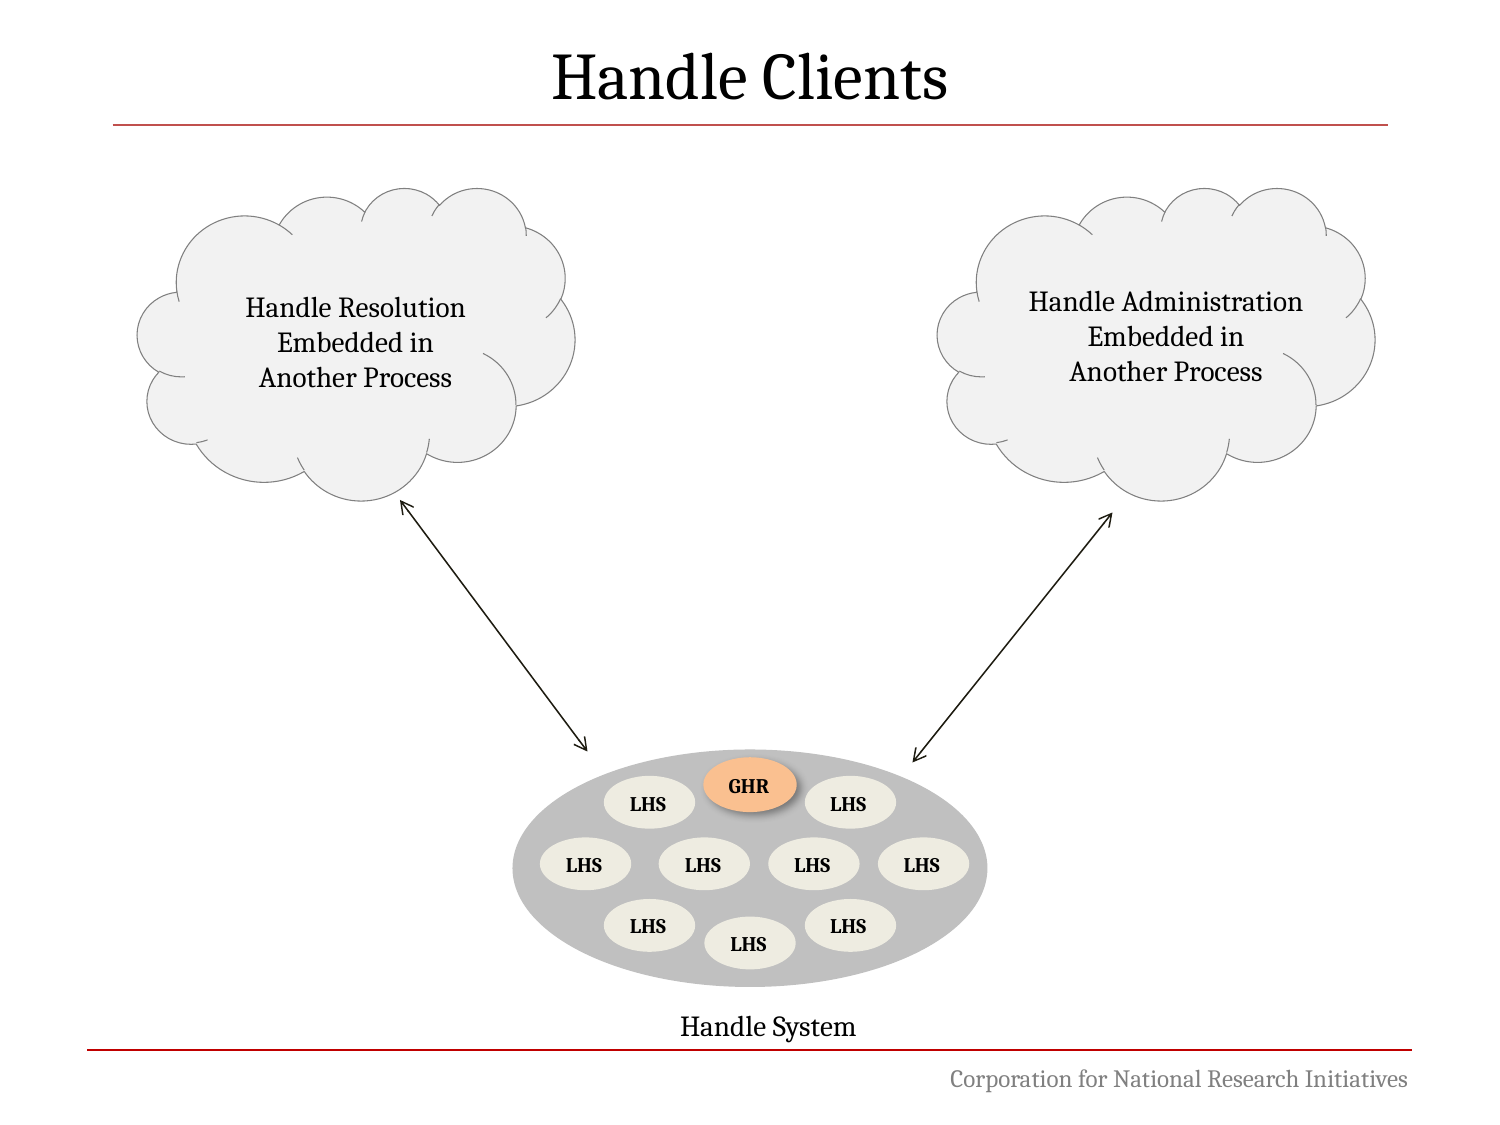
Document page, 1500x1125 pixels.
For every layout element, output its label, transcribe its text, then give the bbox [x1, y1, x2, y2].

text_box Handle Administration Embedded in Another Process [1013, 281, 1319, 387]
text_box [137, 187, 588, 752]
text_box Handle Clients [74, 24, 1425, 150]
text_box Handle System [665, 999, 872, 1050]
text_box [887, 537, 1138, 738]
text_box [512, 749, 988, 988]
text_box [934, 186, 1378, 504]
